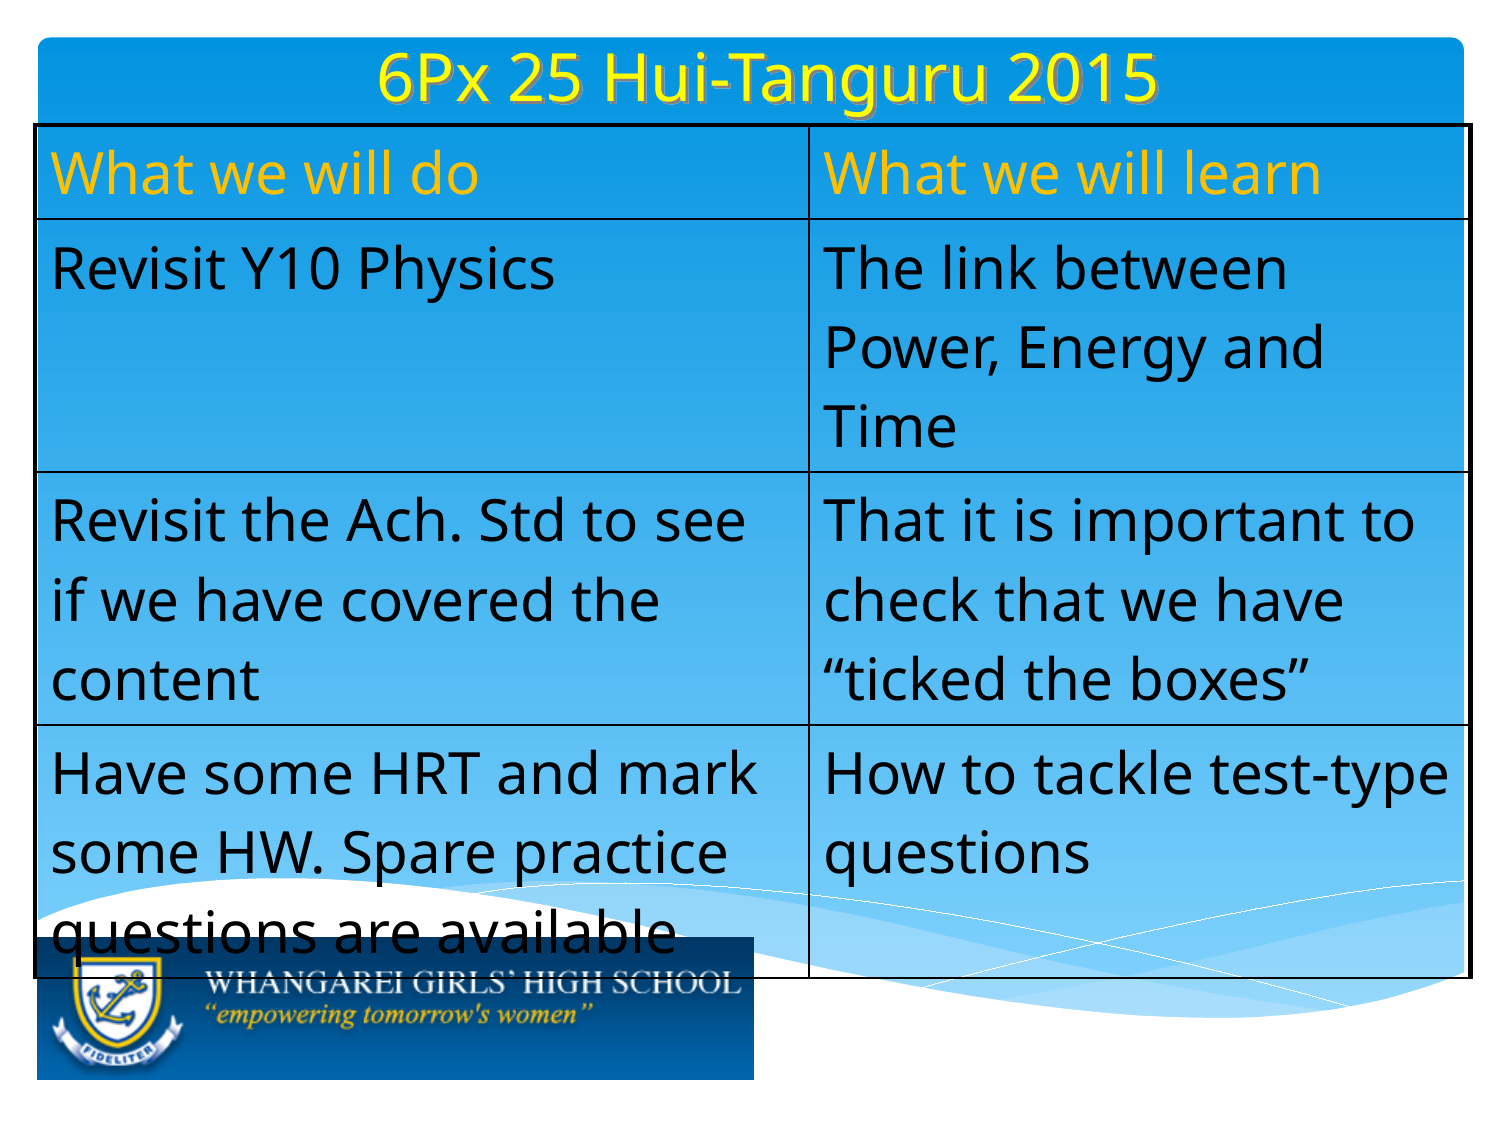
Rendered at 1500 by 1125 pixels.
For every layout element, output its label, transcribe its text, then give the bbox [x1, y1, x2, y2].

table_cell How to tackle test-type questions [810, 726, 1468, 977]
table_header What we will do [37, 127, 808, 218]
table_cell That it is important to check that we have “ticked the boxes” [810, 473, 1468, 724]
table_cell The link between Power, Energy and Time [810, 220, 1468, 471]
table_cell Revisit the Ach. Std to see if we have covered the content [37, 473, 808, 724]
table_cell Revisit Y10 Physics [37, 220, 808, 471]
table_cell Have some HRT and mark some HW. Spare practice questions are available [37, 726, 808, 977]
text_box 6Px 25 Hui-Tanguru 2015 [162, 24, 1375, 123]
table_header What we will learn [810, 127, 1468, 218]
picture [37, 937, 754, 1080]
